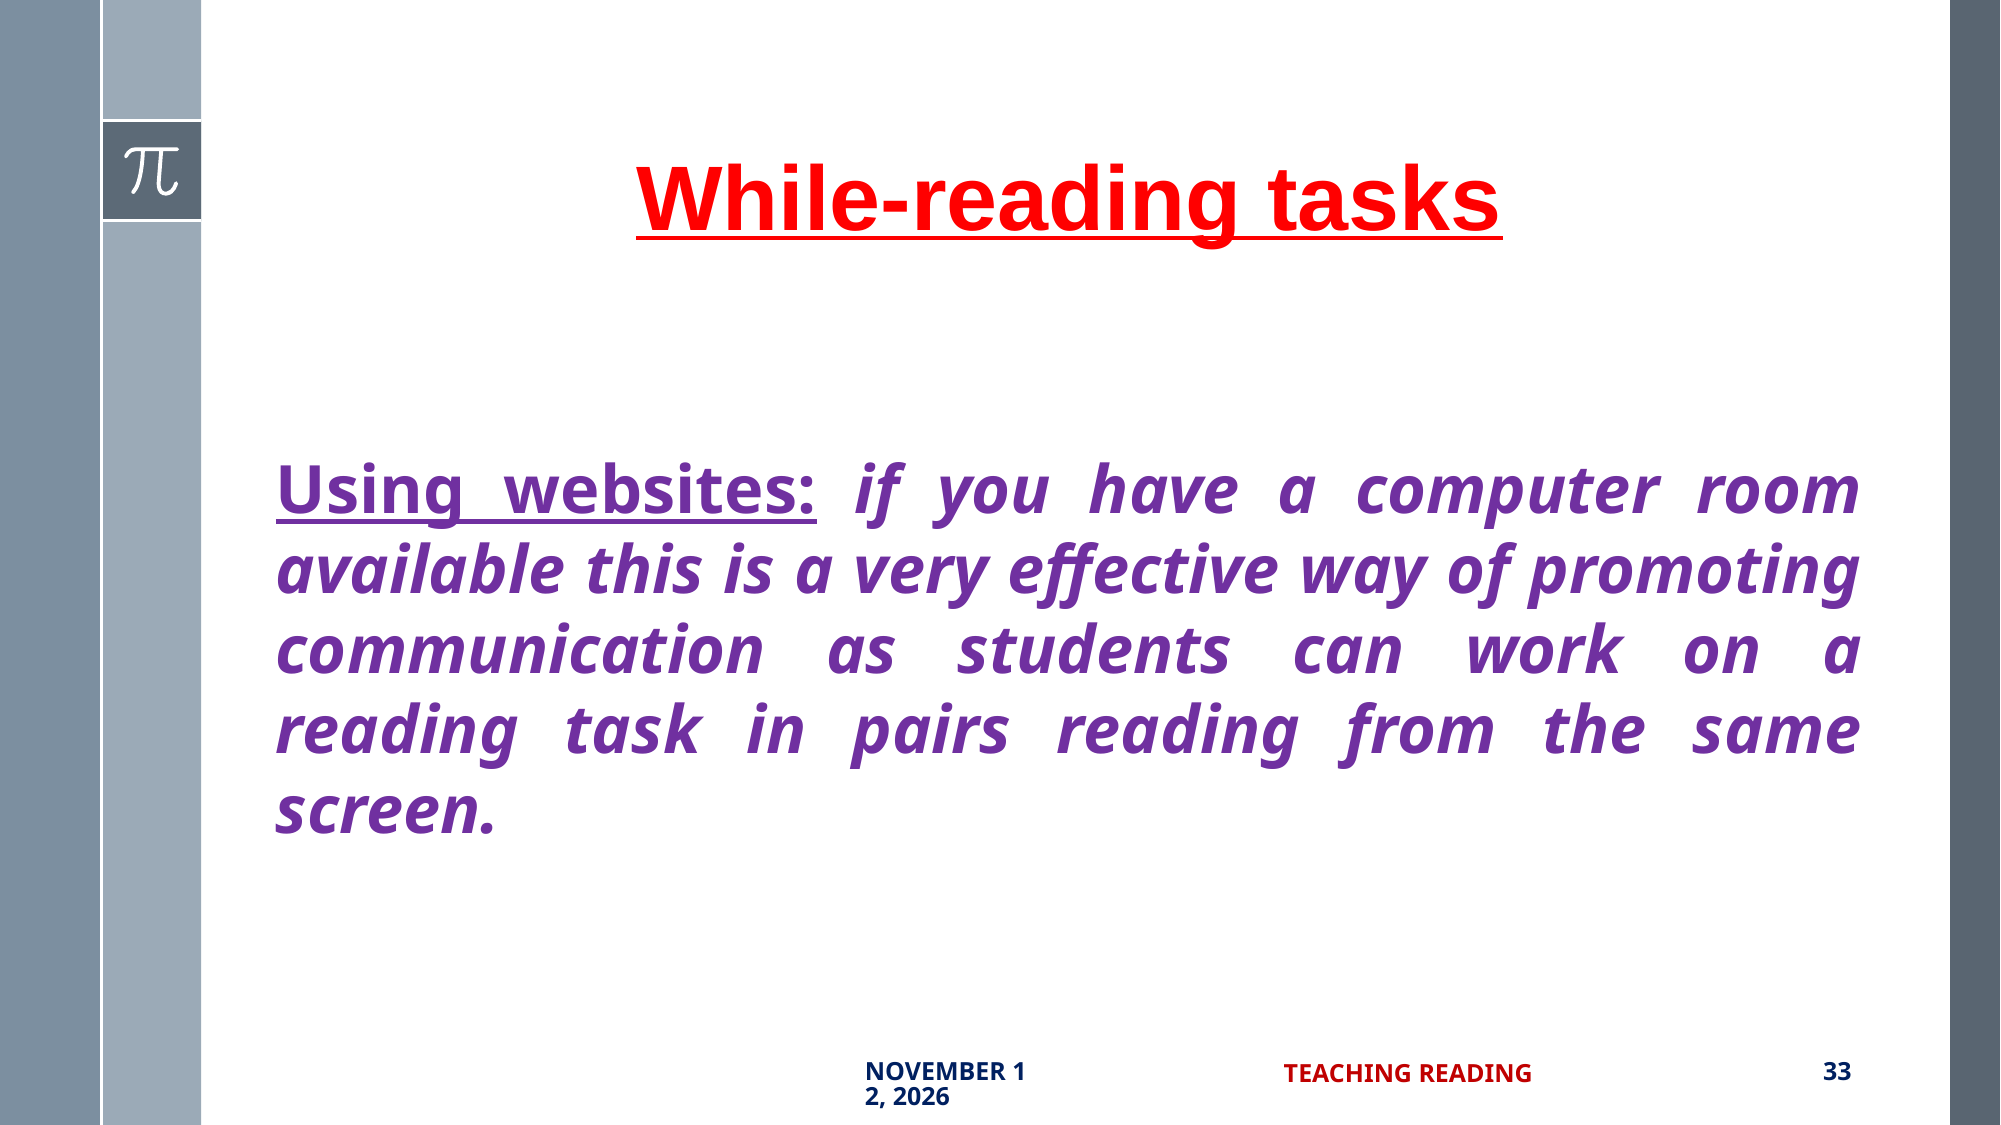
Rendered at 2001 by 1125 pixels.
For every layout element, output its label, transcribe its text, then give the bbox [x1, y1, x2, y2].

slide_number 33 [1766, 1042, 1867, 1103]
title While-reading tasks [503, 54, 1636, 258]
text_box Using websites: if you have a computer room available this is a very effective way of promoting communication as students can work on a reading task in pairs reading from the same screen. [261, 439, 1878, 855]
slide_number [849, 1042, 1050, 1103]
footer Teaching Reading [1082, 1042, 1735, 1103]
